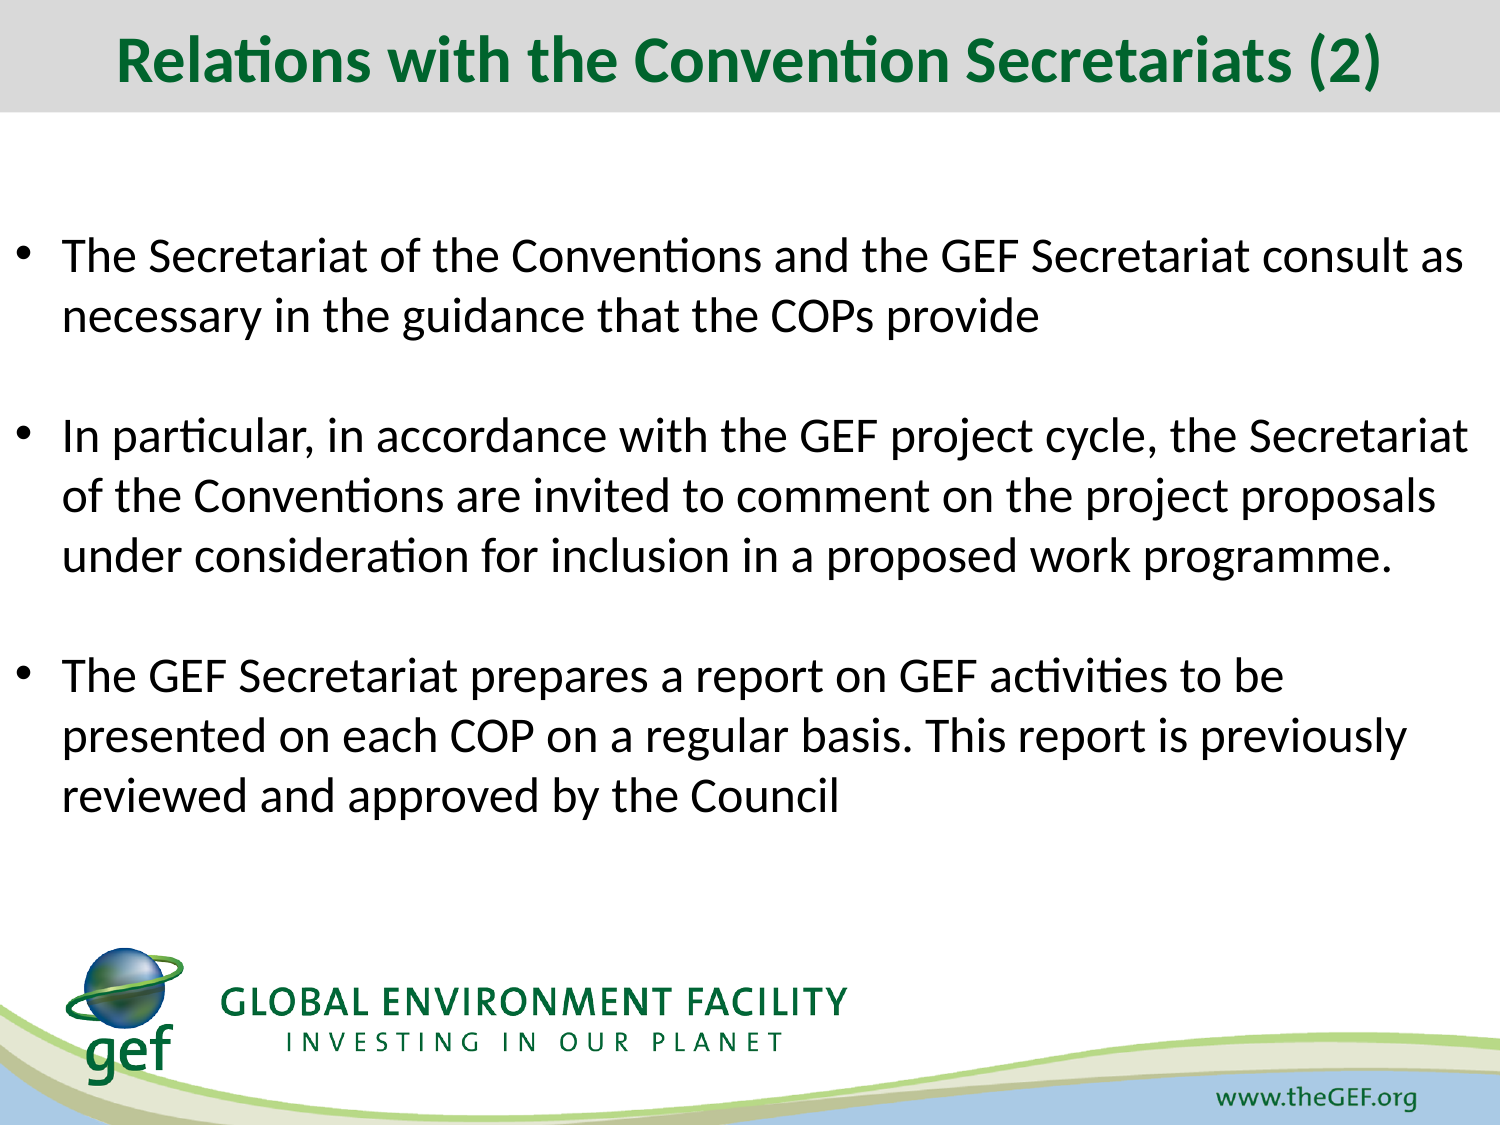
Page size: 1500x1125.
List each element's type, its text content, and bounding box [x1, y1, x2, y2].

picture [0, 945, 1500, 1125]
text_box Relations with the Convention Secretariats (2) [0, 0, 1500, 113]
text_box The Secretariat of the Conventions and the GEF Secretariat consult as necessary in the guidance that the COPs provide In particular, in accordance with the GEF project cycle, the Secretariat of the Conventions are invited to comment on the project proposals under consideration for inclusion in a proposed work programme. The GEF Secretariat prepares a report on GEF activities to be presented on each COP on a regular basis. This report is previously reviewed and approved by the Council [0, 215, 1500, 945]
